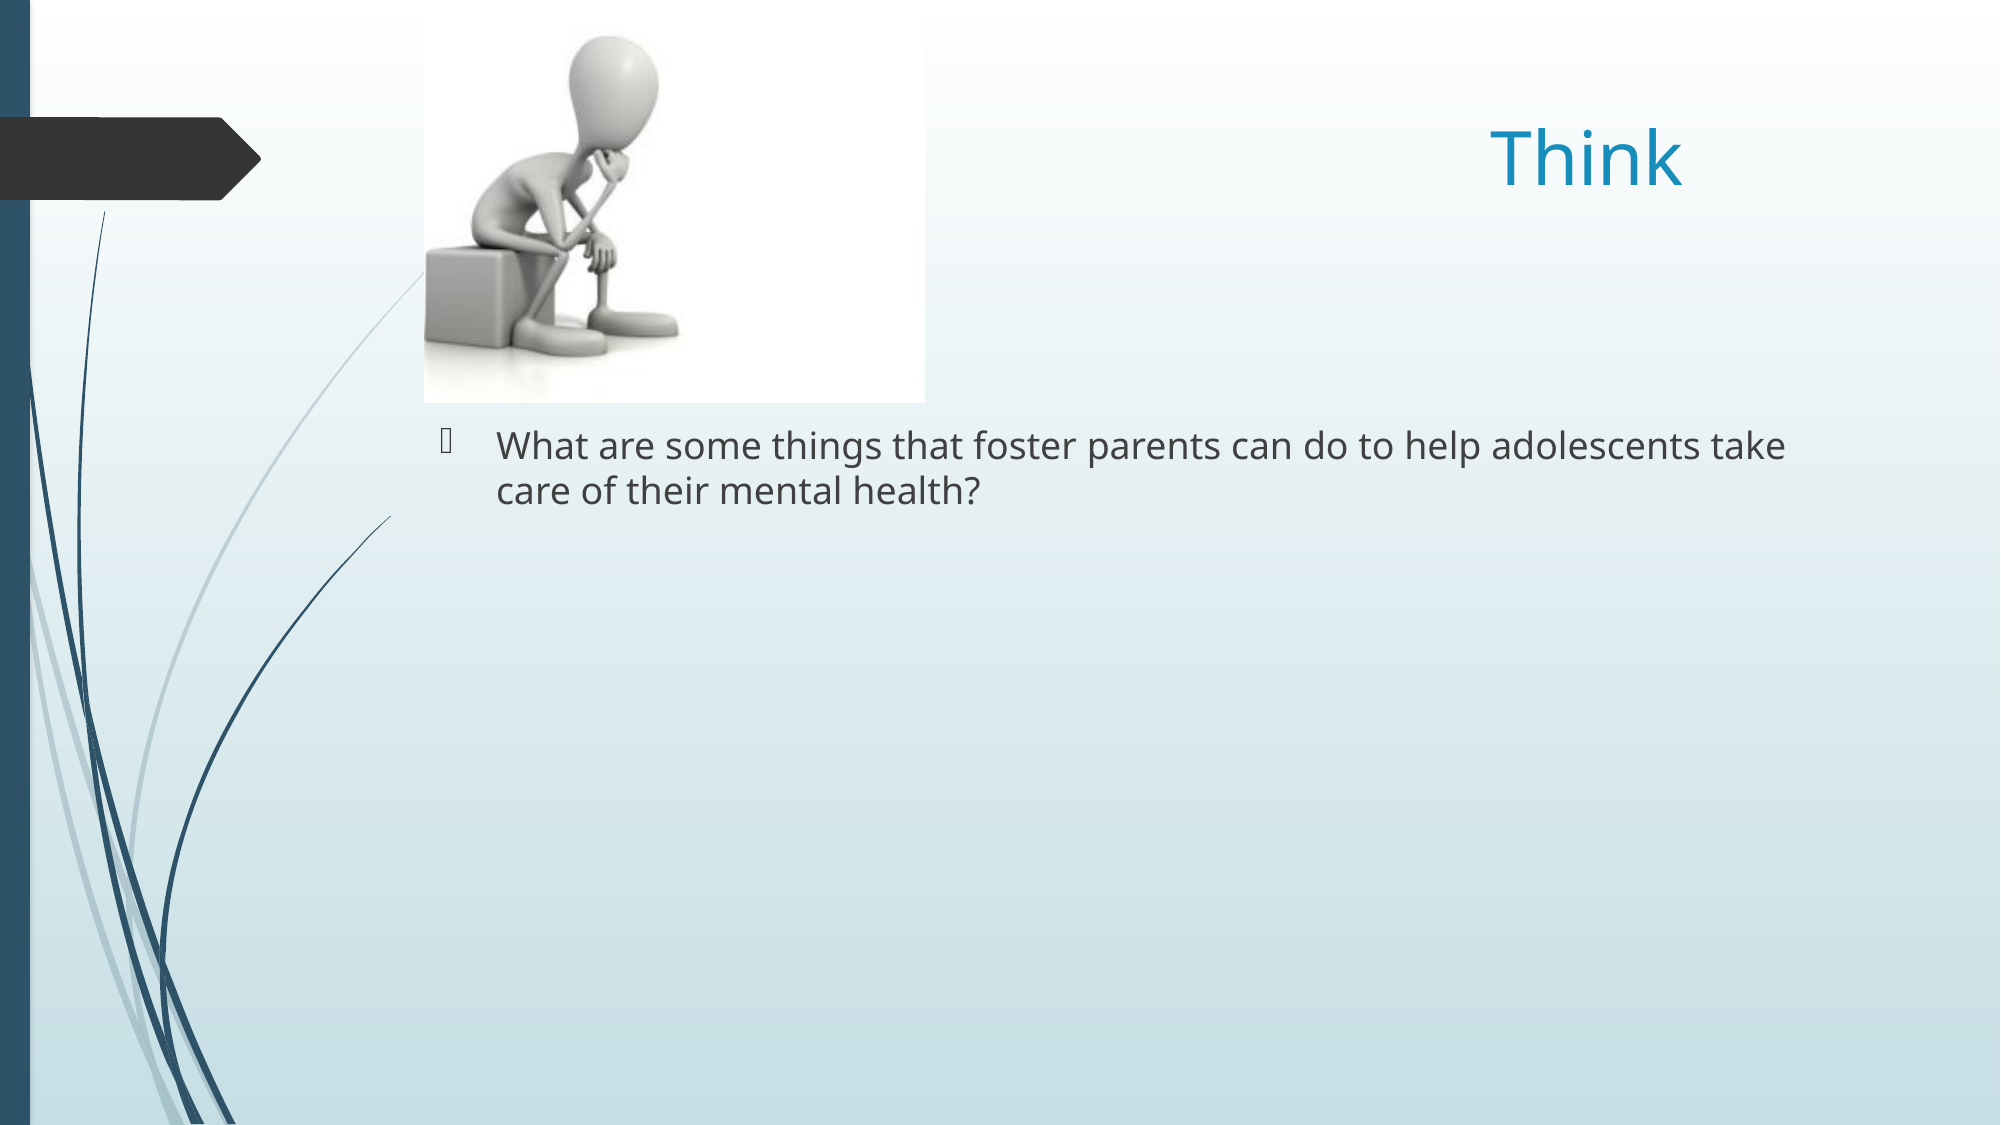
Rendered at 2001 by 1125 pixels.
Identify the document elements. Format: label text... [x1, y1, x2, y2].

title Think About It… [929, 102, 1888, 313]
list What are some things that foster parents can do to help adolescents take care of their mental health? [424, 414, 1888, 1043]
picture [424, 0, 925, 404]
